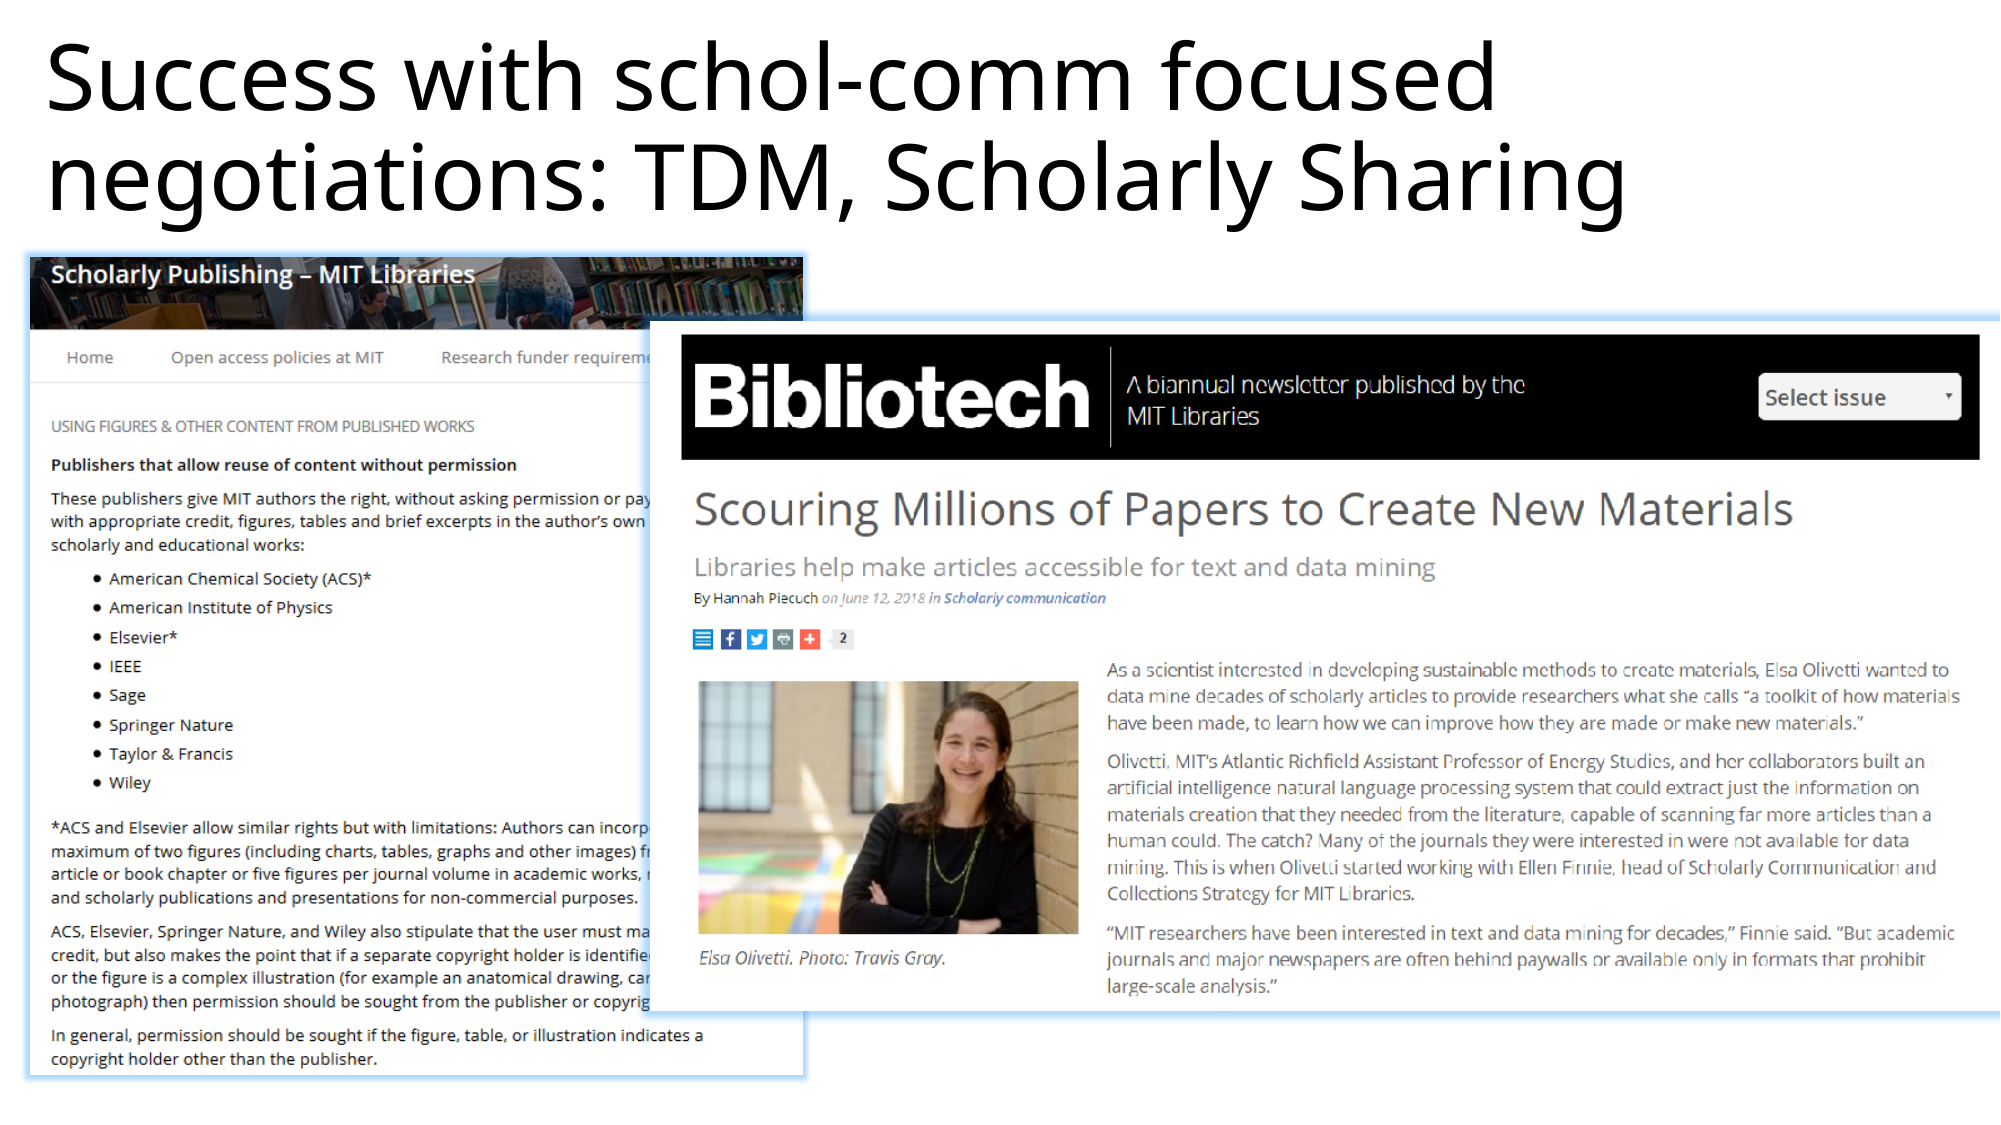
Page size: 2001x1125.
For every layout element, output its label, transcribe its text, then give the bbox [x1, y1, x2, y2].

title Success with schol-comm focused negotiations: TDM, Scholarly Sharing [30, 22, 1755, 240]
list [649, 321, 2000, 1011]
picture [29, 257, 803, 1075]
